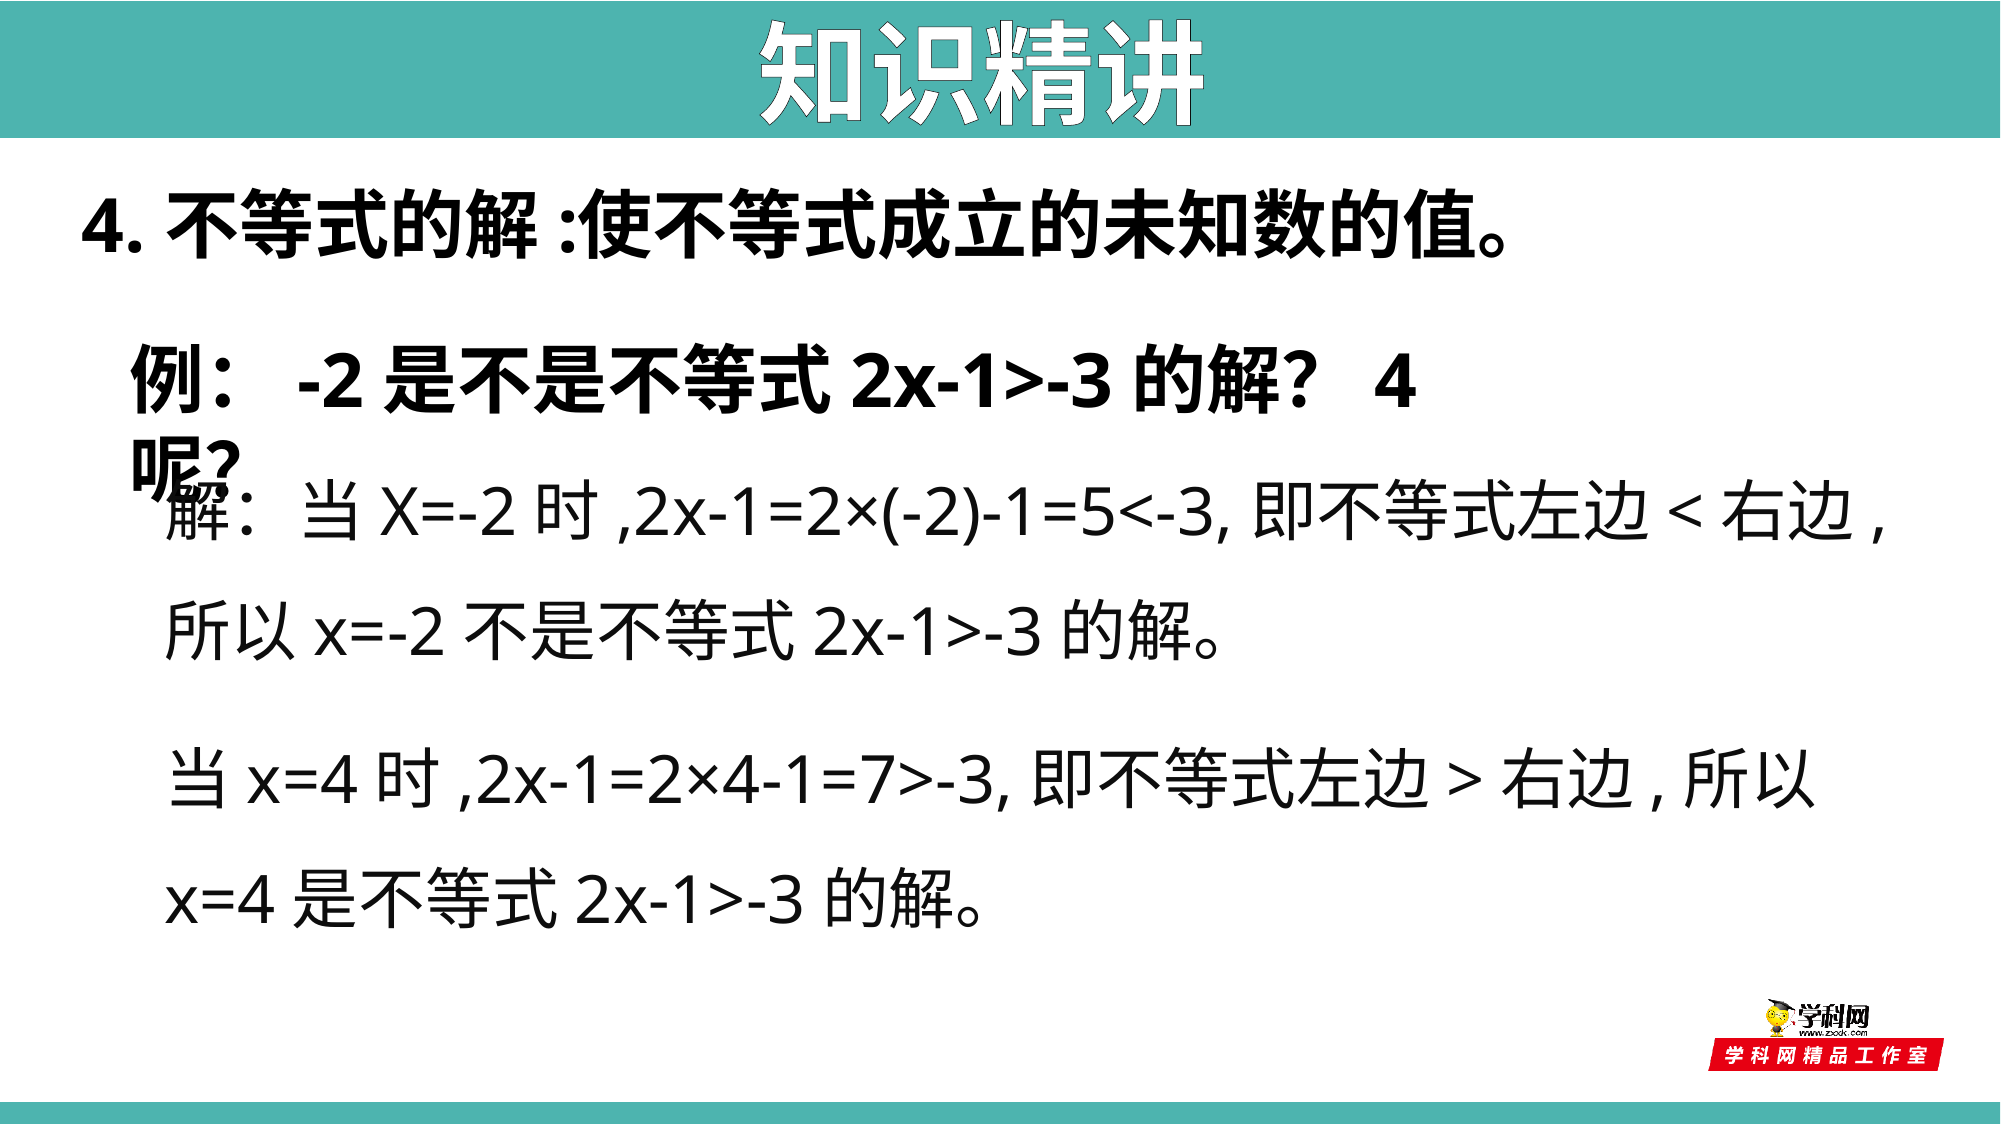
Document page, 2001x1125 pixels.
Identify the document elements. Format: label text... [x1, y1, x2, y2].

text_box 例：-2是不是不等式2x-1>-3的解？4呢？ [114, 325, 1520, 521]
text_box 使不等式成立的未知数的值。 [563, 170, 1643, 276]
picture [0, 1, 2001, 1124]
text_box 解：当X=-2时,2x-1=2×(-2)-1=5<-3,即不等式左边<右边,所以x=-2不是不等式2x-1>-3的解。 [149, 421, 1945, 677]
text_box 4.不等式的解: [66, 170, 563, 276]
text_box 知识精讲 [742, 0, 1223, 146]
text_box 当x=4时,2x-1=2×4-1=7>-3,即不等式左边>右边,所以x=4是不等式2x-1>-3的解。 [149, 689, 1945, 944]
